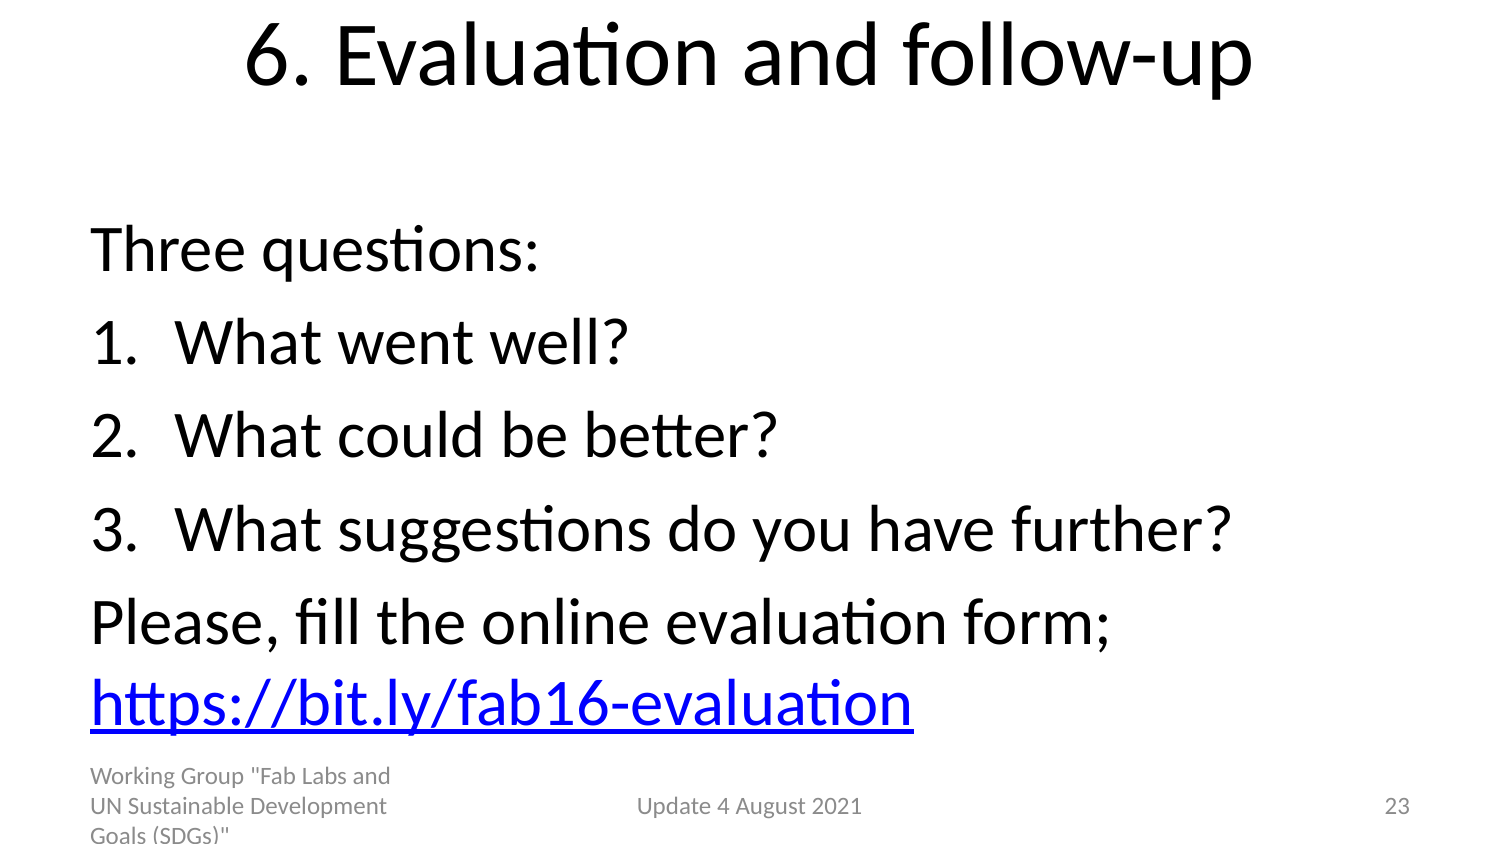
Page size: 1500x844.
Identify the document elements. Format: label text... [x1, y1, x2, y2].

slide_number Working Group "Fab Labs and UN Sustainable Development Goals (SDGs)" [75, 782, 425, 827]
slide_number 23 [1074, 782, 1425, 827]
footer Update 4 August 2021 [512, 782, 988, 827]
title 6. Evaluation and follow-up [75, 33, 1425, 175]
list Three questions: What went well? What could be better? What suggestions do you have further? Please, fill the online evaluation form; https://bit.ly/fab16-evaluation [75, 196, 1425, 754]
